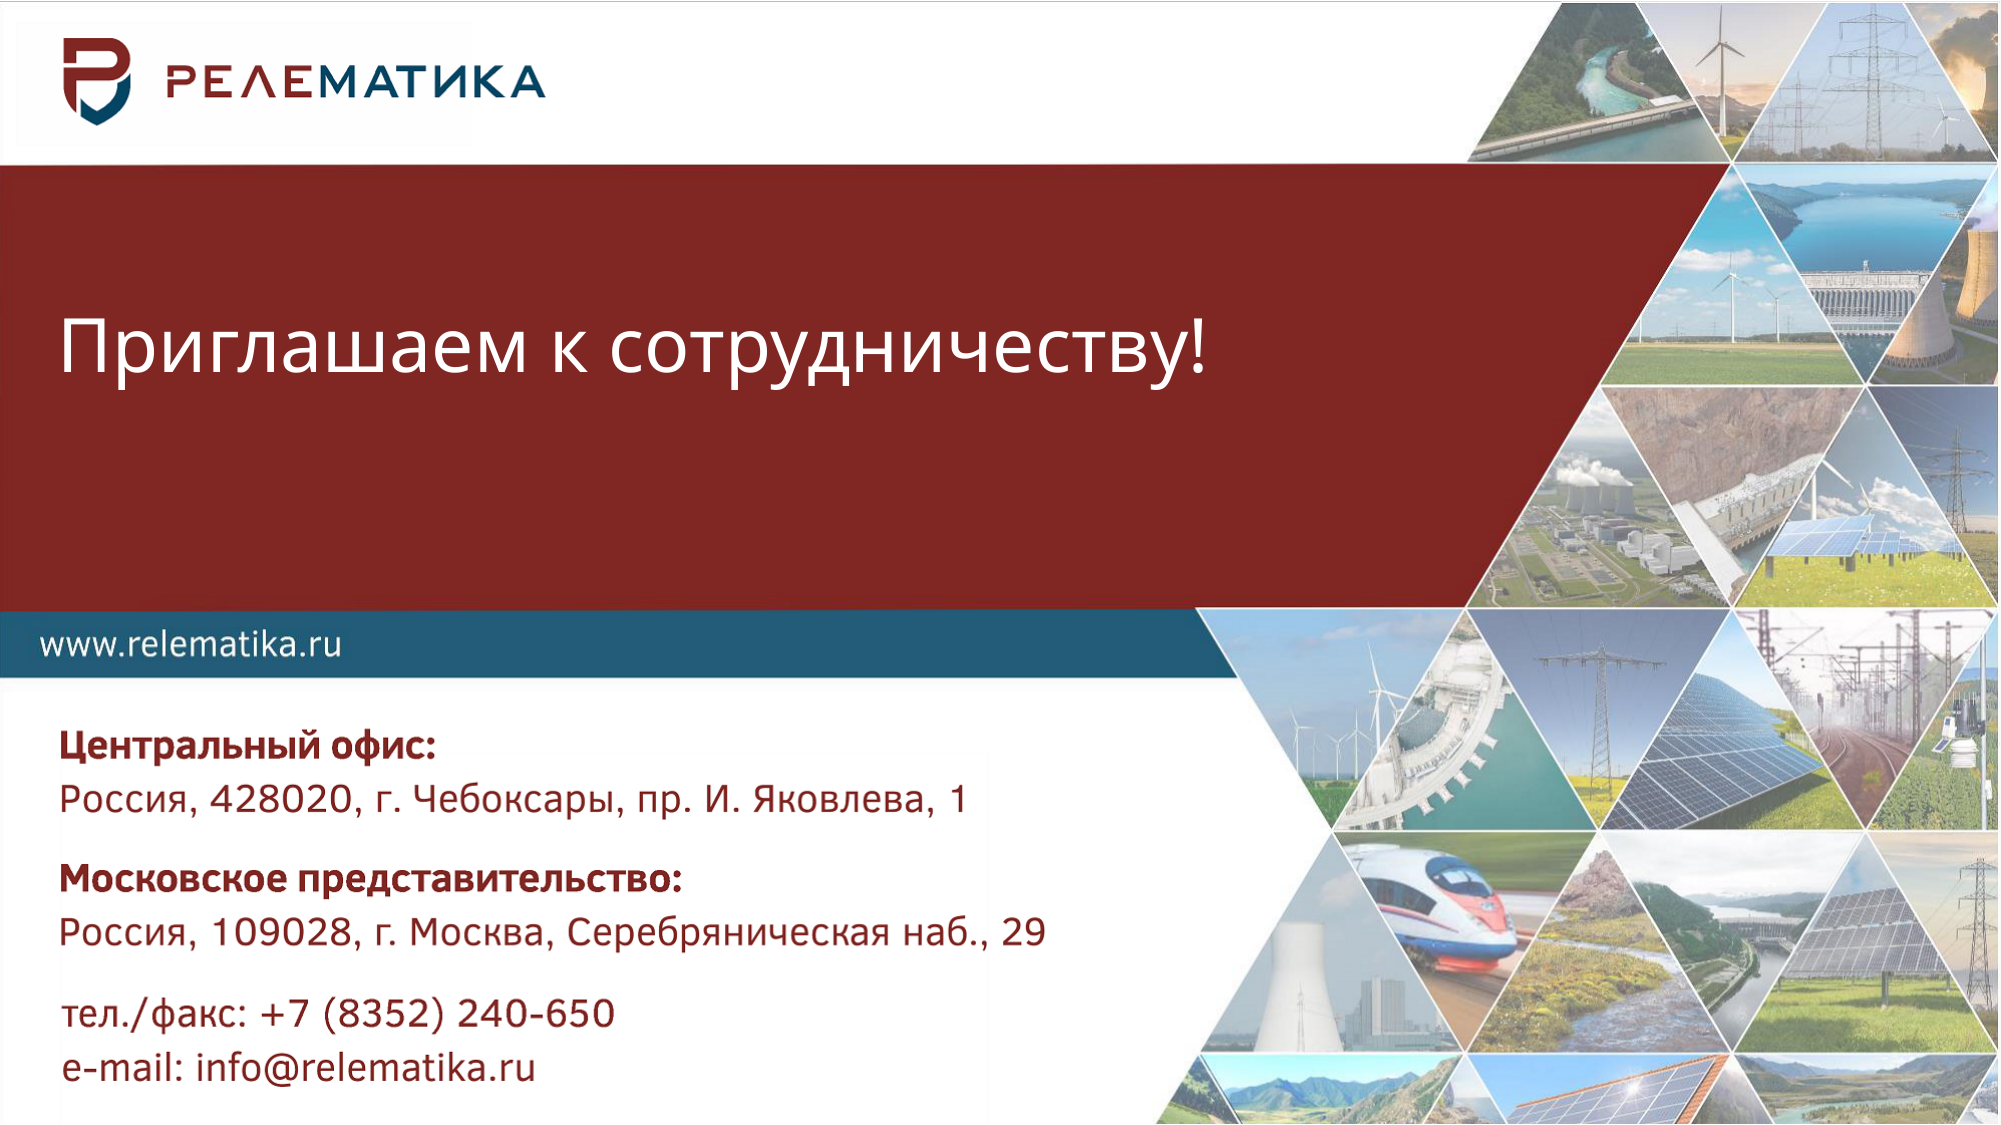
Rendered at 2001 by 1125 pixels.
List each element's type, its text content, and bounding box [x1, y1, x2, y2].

picture [0, 1, 2001, 1124]
title Приглашаем к сотрудничеству! [43, 278, 1544, 396]
